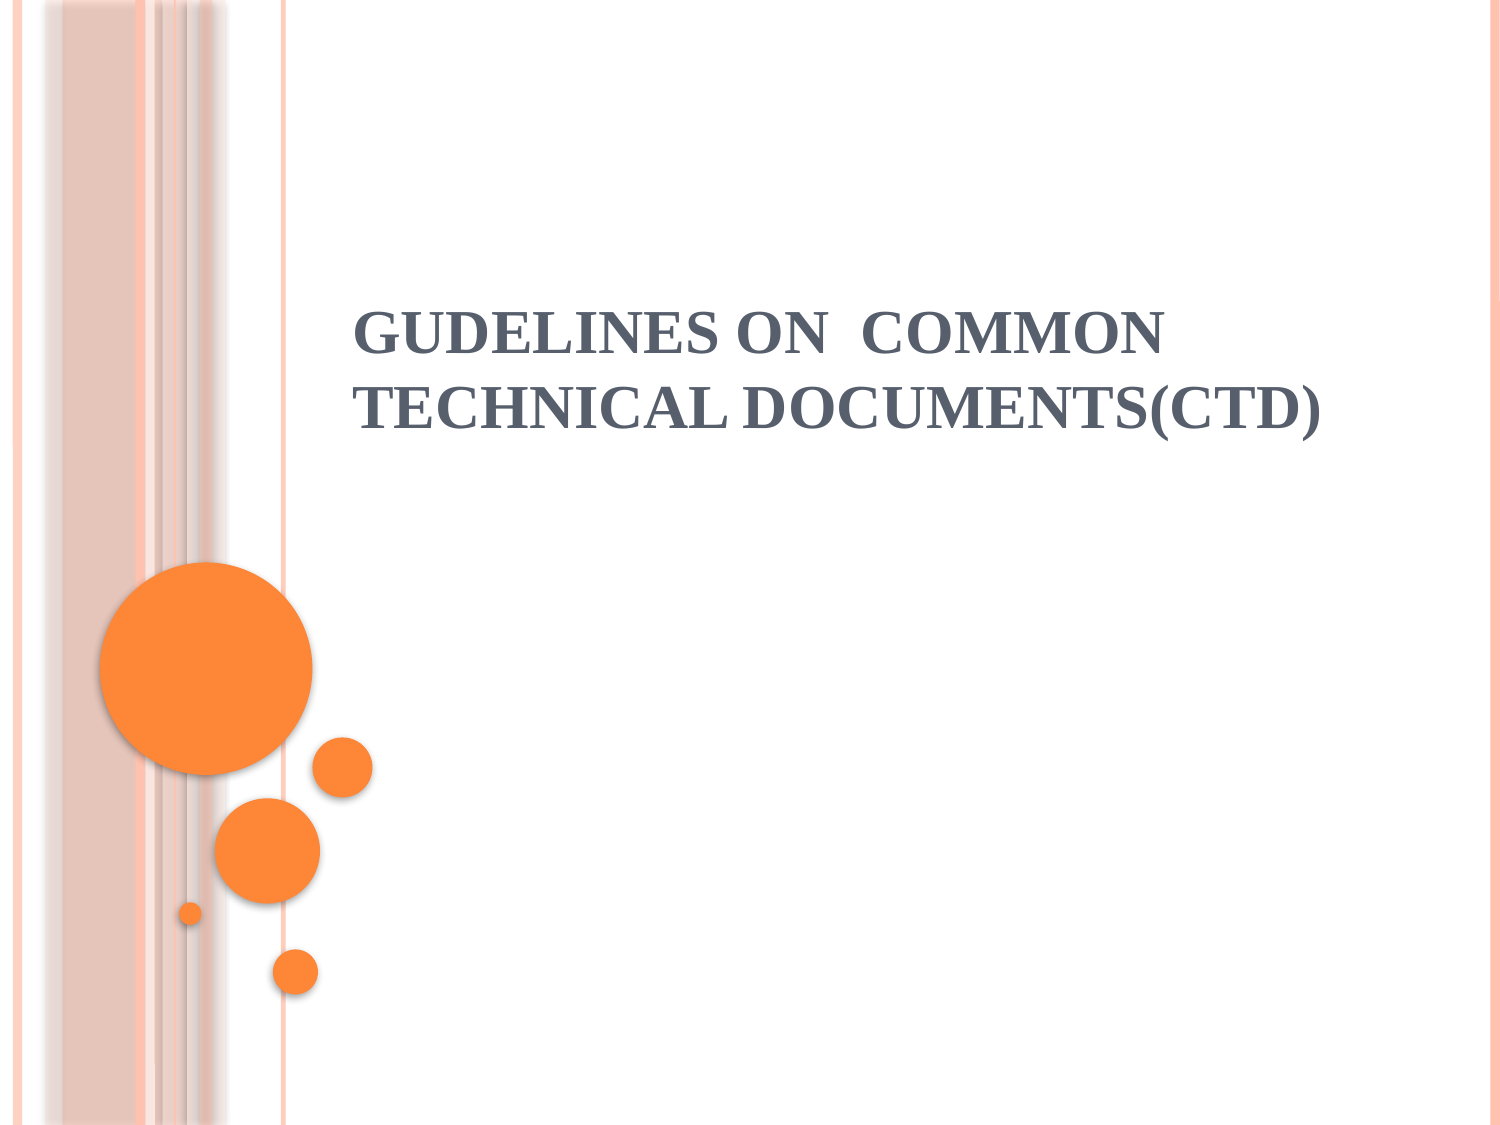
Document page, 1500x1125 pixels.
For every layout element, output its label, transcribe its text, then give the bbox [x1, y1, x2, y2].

title GUDELINES ON COMMON TECHNICAL DOCUMENTS(CTD) [337, 137, 1350, 449]
